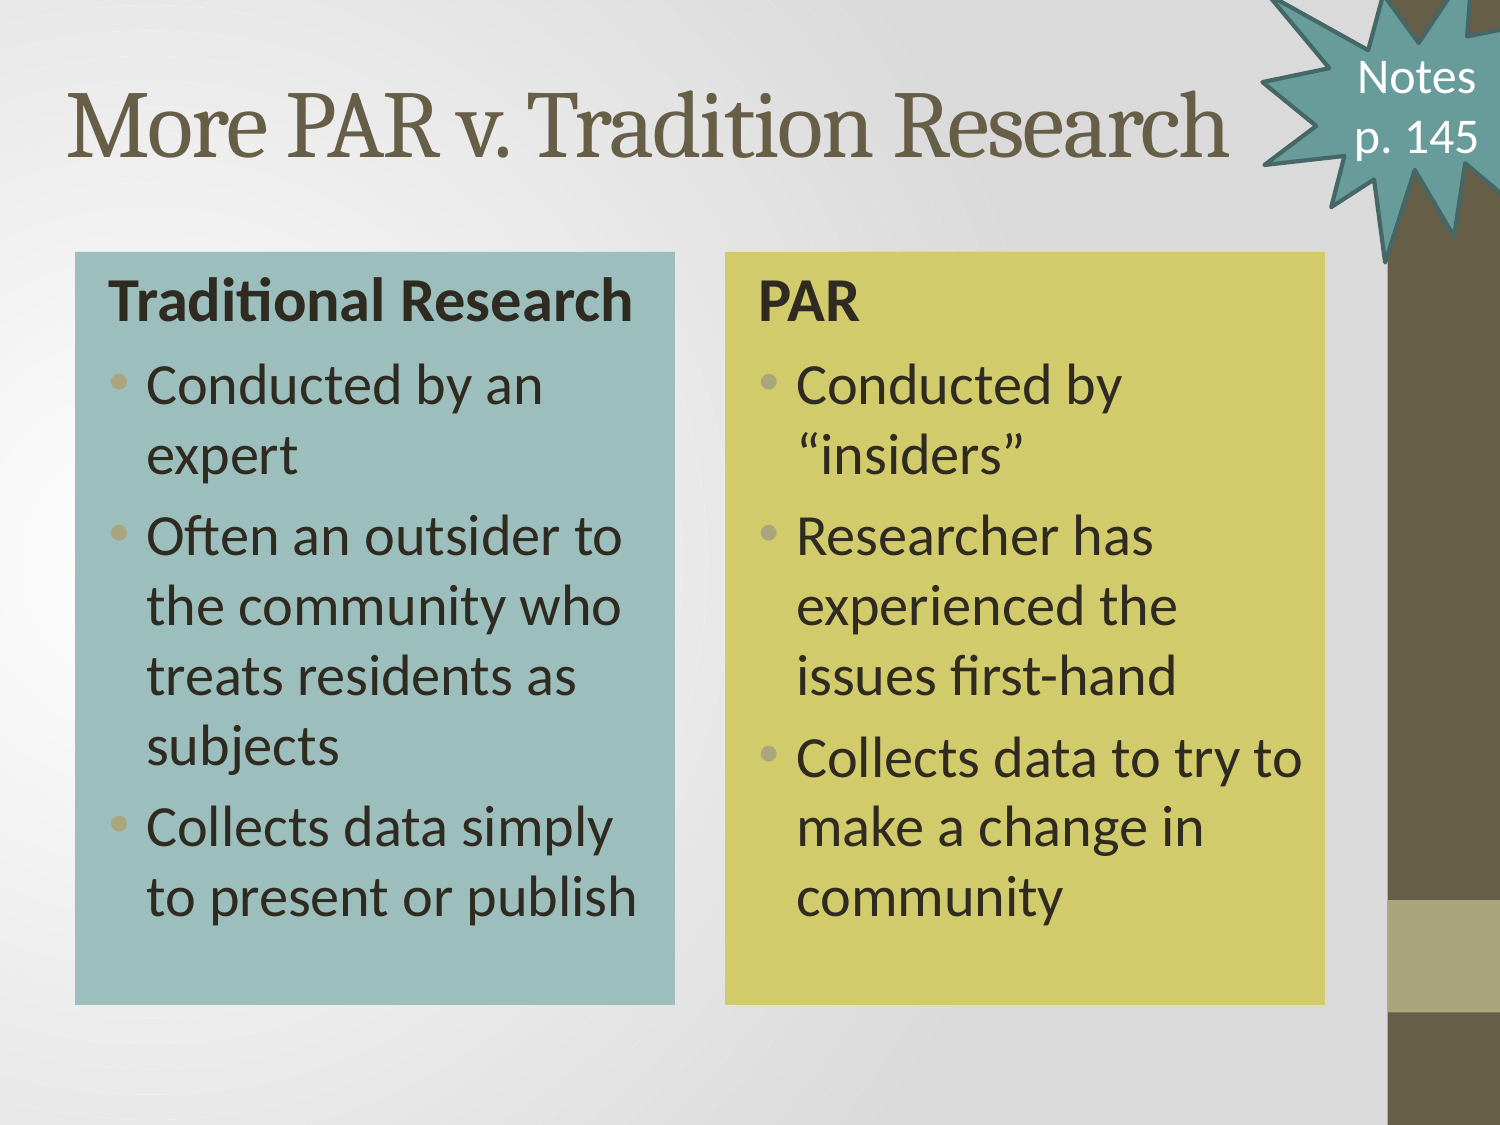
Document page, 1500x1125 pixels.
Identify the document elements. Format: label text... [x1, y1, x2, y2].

list Traditional Research Conducted by an expert Often an outsider to the community who treats residents as subjects Collects data simply to present or publish [75, 251, 675, 1005]
list PAR Conducted by “insiders” Researcher has experienced the issues first-hand Collects data to try to make a change in community [725, 251, 1325, 1005]
text_box Notes p. 145 [1269, 0, 1500, 265]
title More PAR v. Tradition Research [50, 24, 1300, 213]
